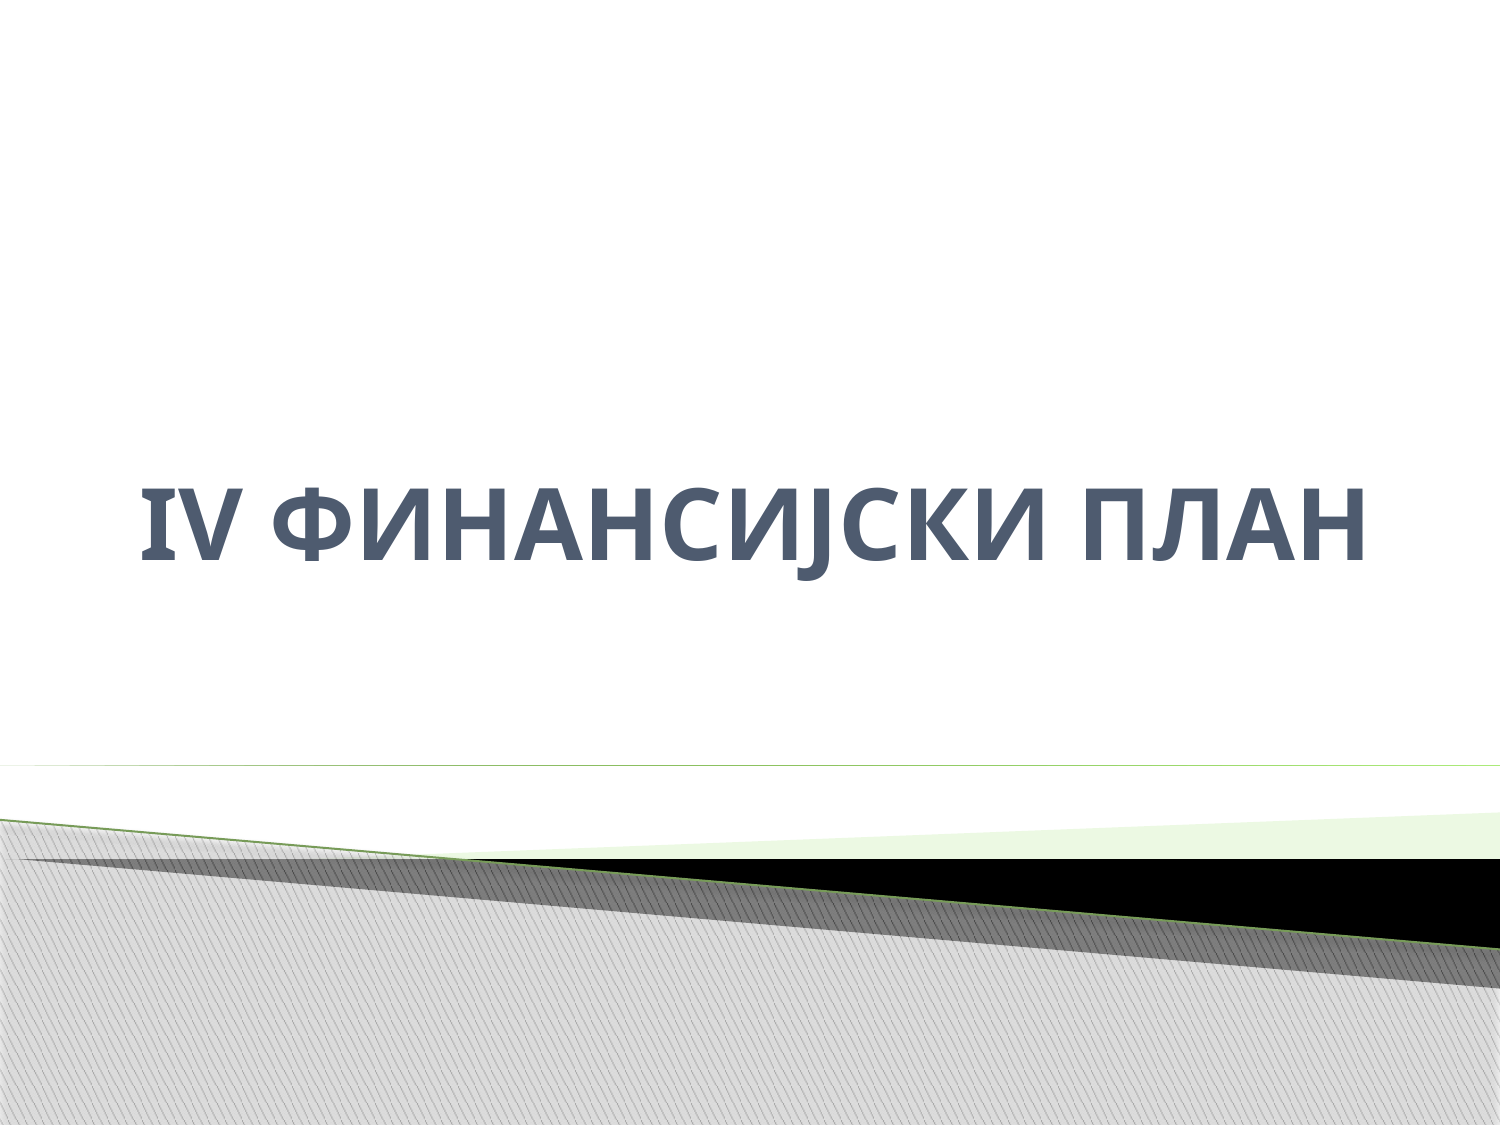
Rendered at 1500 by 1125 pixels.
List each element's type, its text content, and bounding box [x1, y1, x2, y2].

picture [5, 859, 1500, 989]
title IV ФИНАНСИЈСКИ ПЛАН [112, 287, 1388, 588]
